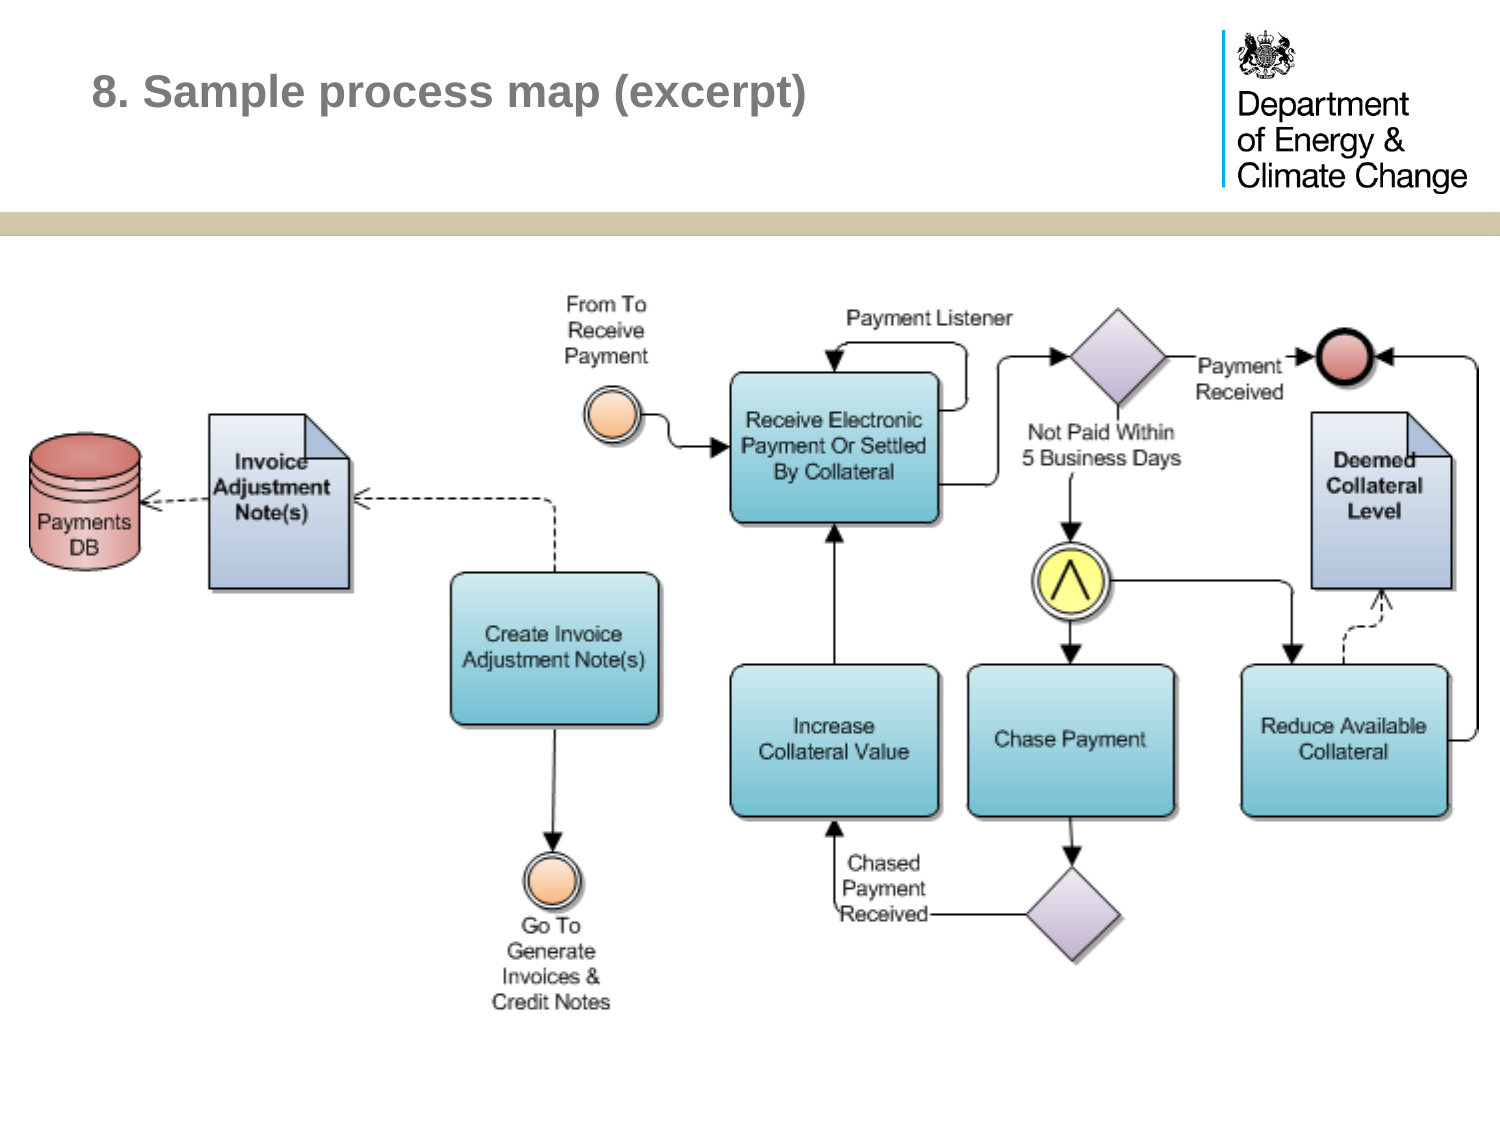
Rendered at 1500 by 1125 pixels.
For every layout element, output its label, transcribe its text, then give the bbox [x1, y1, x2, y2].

title 8. Sample process map (excerpt) [76, 54, 963, 138]
picture [0, 208, 1500, 236]
picture [1222, 30, 1467, 194]
picture [29, 290, 1479, 1018]
